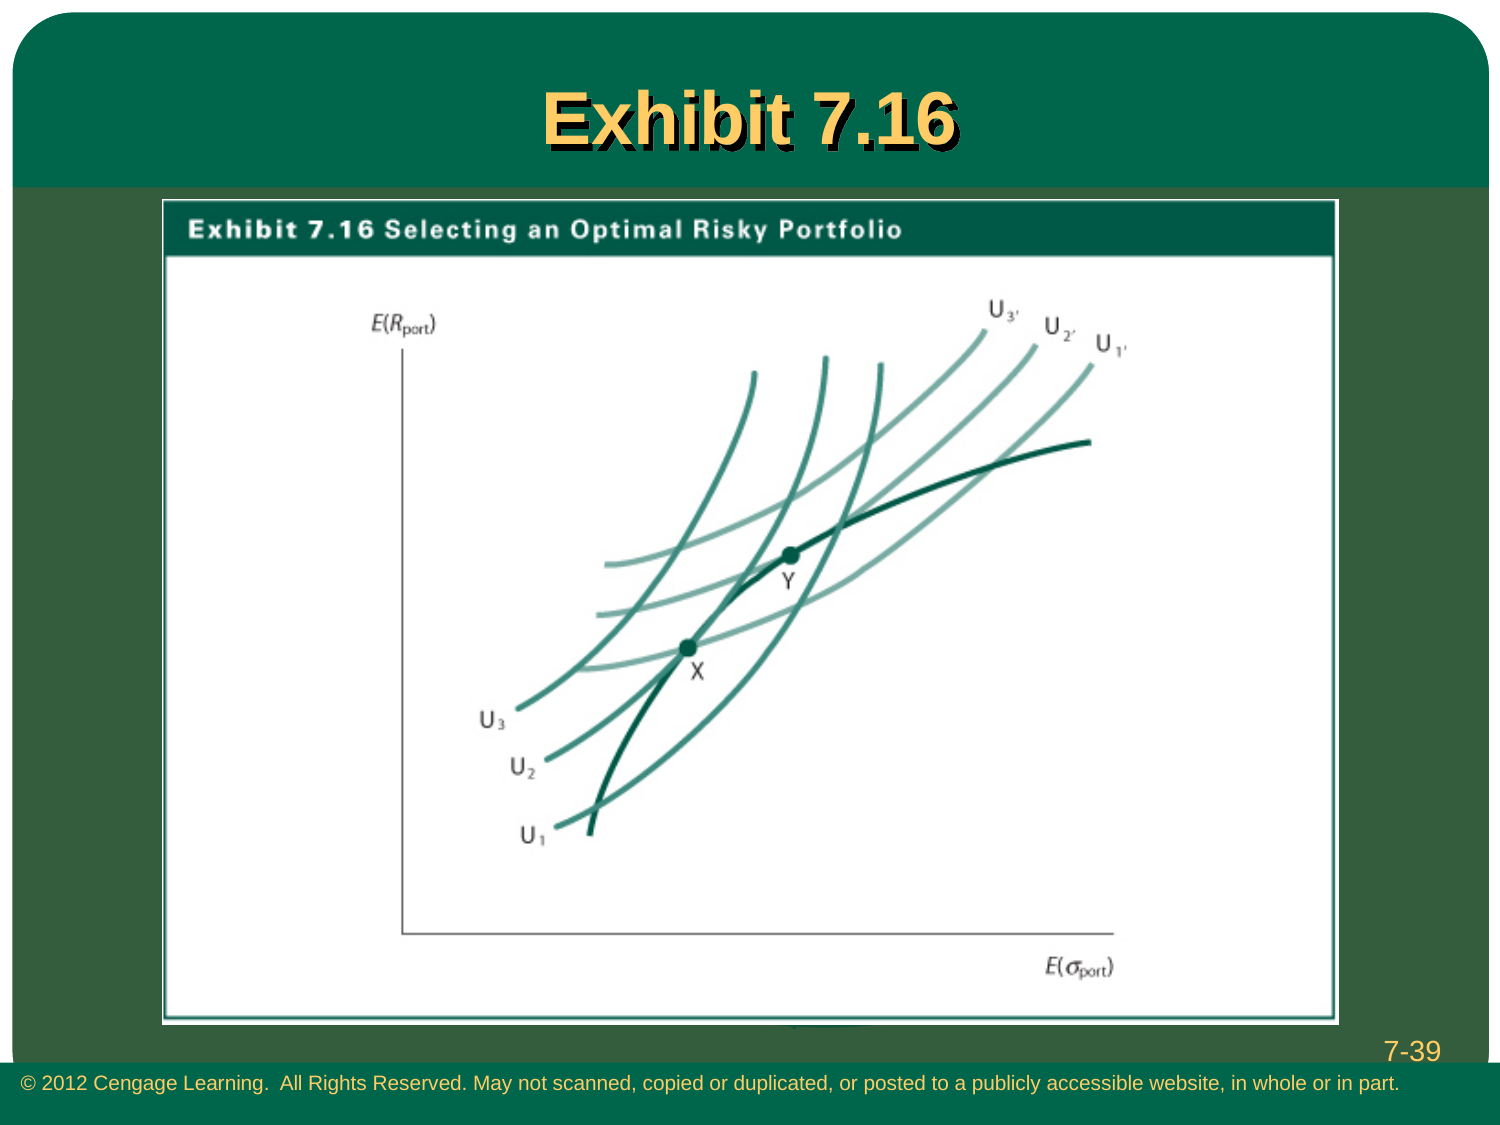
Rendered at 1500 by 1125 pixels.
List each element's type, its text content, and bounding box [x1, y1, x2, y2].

picture [162, 199, 1339, 1026]
title Exhibit 7.16 [75, 37, 1425, 193]
footer © 2012 Cengage Learning. All Rights Reserved. May not scanned, copied or duplicated, or posted to a publicly accessible website, in whole or in part. [0, 1062, 1500, 1125]
slide_number 7-39 [1325, 1025, 1500, 1088]
